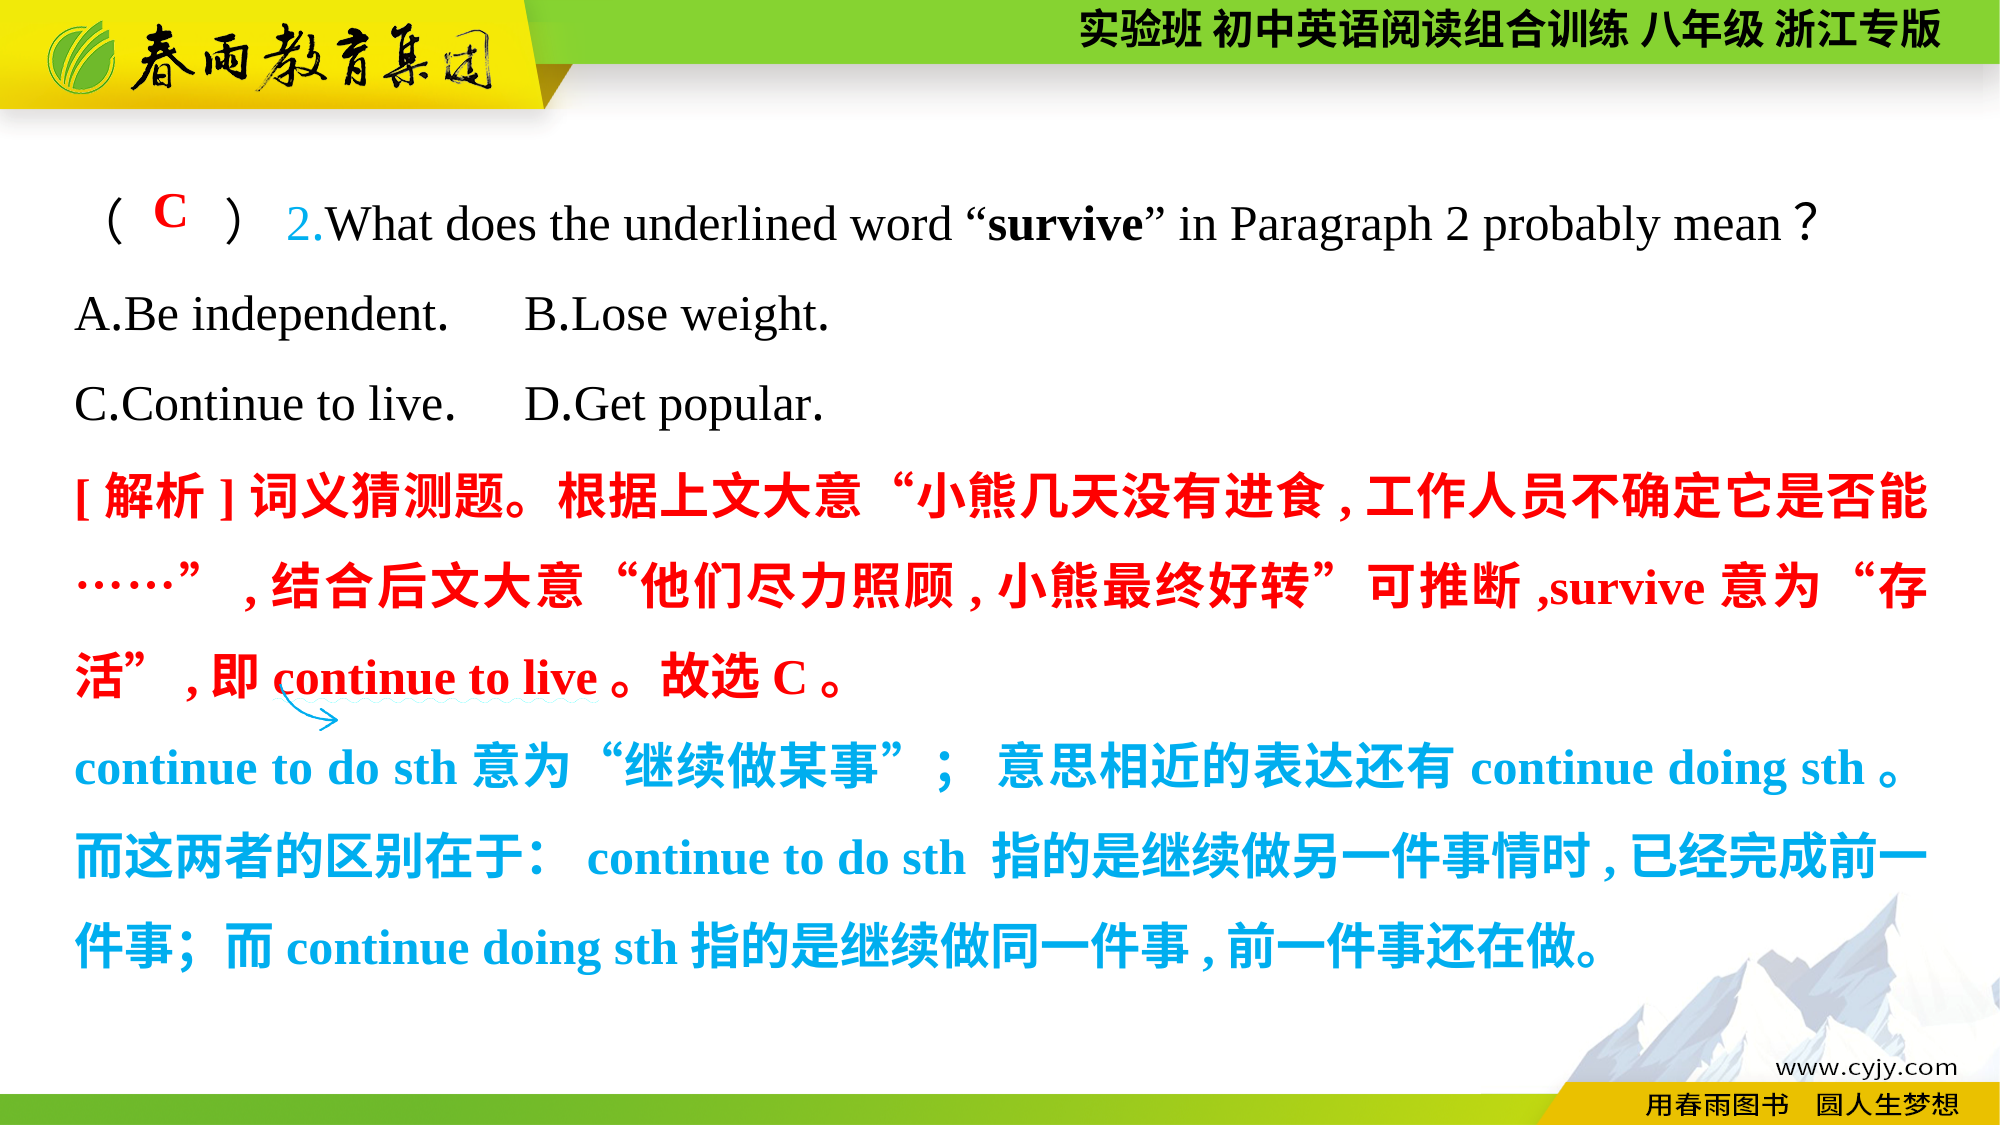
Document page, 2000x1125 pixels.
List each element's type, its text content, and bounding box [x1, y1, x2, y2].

list （ ）2.What does the underlined word “survive” in Paragraph 2 probably mean？ A.Be independent. B.Lose weight. C.Continue to live. D.Get popular. [59, 152, 1944, 427]
text_box [解析]词义猜测题。根据上文大意“小熊几天没有进食,工作人员不确定它是否能……”,结合后文大意“他们尽力照顾,小熊最终好转”可推断,survive意为“存活”,即continue to live。故选C。 continue to do sth意为“继续做某事”； 意思相近的表达还有continue doing sth。而这两者的区别在于：continue to do sth 指的是继续做另一件事情时,已经完成前一件事；而continue doing sth指的是继续做同一件事,前一件事还在做。 [59, 427, 1944, 983]
picture [0, 0, 2000, 1125]
text_box C [138, 169, 204, 245]
